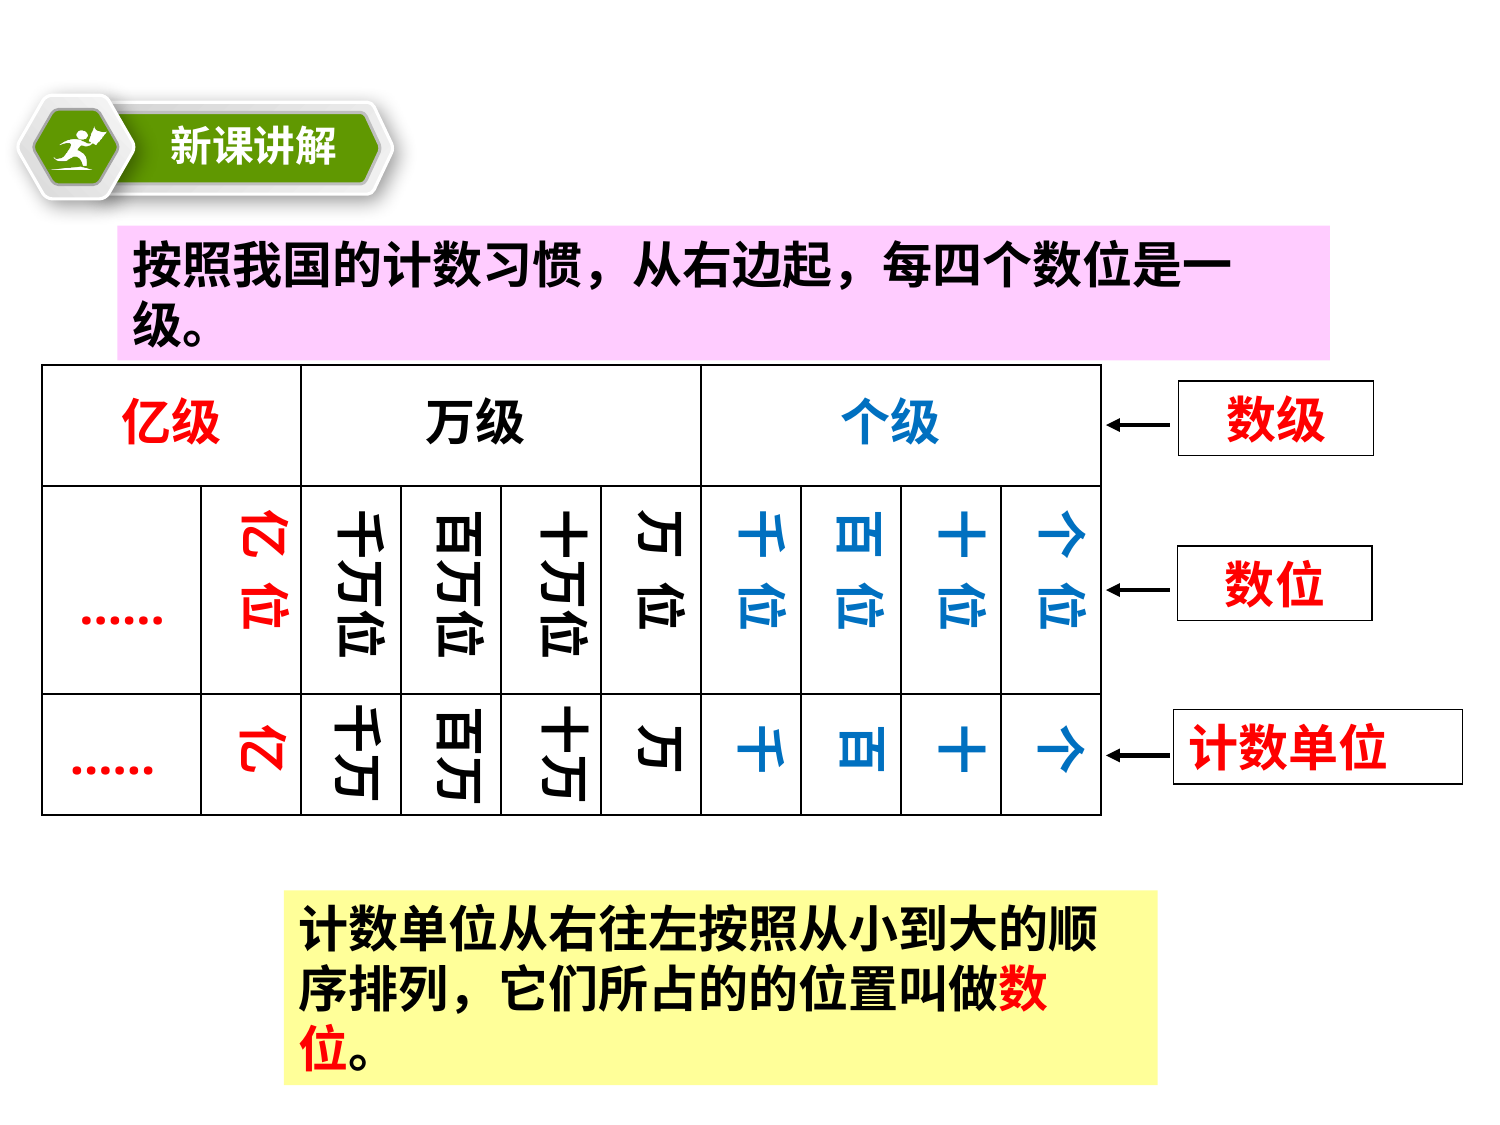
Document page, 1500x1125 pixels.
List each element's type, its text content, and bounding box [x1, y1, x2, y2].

table_cell [604, 695, 609, 814]
text_box 万级 [410, 382, 574, 458]
table_cell [502, 695, 512, 814]
text_box 千万 [305, 671, 397, 836]
text_box 个级 [826, 382, 989, 458]
table_cell [402, 695, 408, 814]
table_cell [802, 487, 900, 693]
text_box 千 [708, 684, 800, 815]
text_box 百 位 [808, 494, 900, 691]
text_box 亿级 [106, 382, 270, 458]
text_box 万 [609, 693, 700, 815]
text_box 亿 位 [212, 494, 304, 691]
table_header [702, 366, 1100, 485]
table_cell [1002, 487, 1100, 693]
table_header [43, 366, 300, 485]
table_cell [802, 695, 810, 814]
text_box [1105, 709, 1463, 786]
table_cell [43, 487, 200, 693]
text_box 百万位 [407, 494, 499, 684]
table_cell [702, 487, 800, 693]
table_cell [202, 487, 300, 693]
text_box 十万位 [511, 494, 603, 684]
table_cell [702, 695, 708, 814]
text_box 计数单位从右往左按照从小到大的顺序排列，它们所占的的位置叫做数位。 [283, 890, 1158, 1086]
table_cell [602, 487, 700, 693]
table_cell [902, 487, 1000, 693]
text_box 十 位 [909, 494, 1001, 684]
table_cell [43, 695, 200, 814]
text_box 千万位 [309, 494, 400, 684]
table_cell [402, 487, 500, 693]
text_box 十万 [512, 677, 604, 833]
text_box …… [64, 566, 183, 642]
text_box 亿 [210, 684, 302, 815]
text_box …… [55, 717, 183, 793]
text_box 按照我国的计数习惯，从右边起，每四个数位是一级。 [117, 225, 1330, 361]
text_box 百 [810, 684, 902, 815]
text_box 十 [910, 684, 1001, 815]
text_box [1105, 380, 1374, 457]
table_cell [302, 487, 400, 693]
text_box 个 位 [1009, 494, 1101, 684]
table_cell [202, 695, 210, 814]
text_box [17, 95, 393, 235]
table_header [302, 366, 700, 485]
text_box 个 [1009, 684, 1101, 815]
text_box 万 位 [609, 494, 700, 693]
text_box 百万 [408, 684, 499, 828]
table_cell [502, 487, 600, 693]
table_cell [1002, 695, 1009, 814]
table_cell [902, 695, 910, 814]
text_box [1105, 546, 1373, 622]
text_box 千 位 [709, 494, 801, 691]
